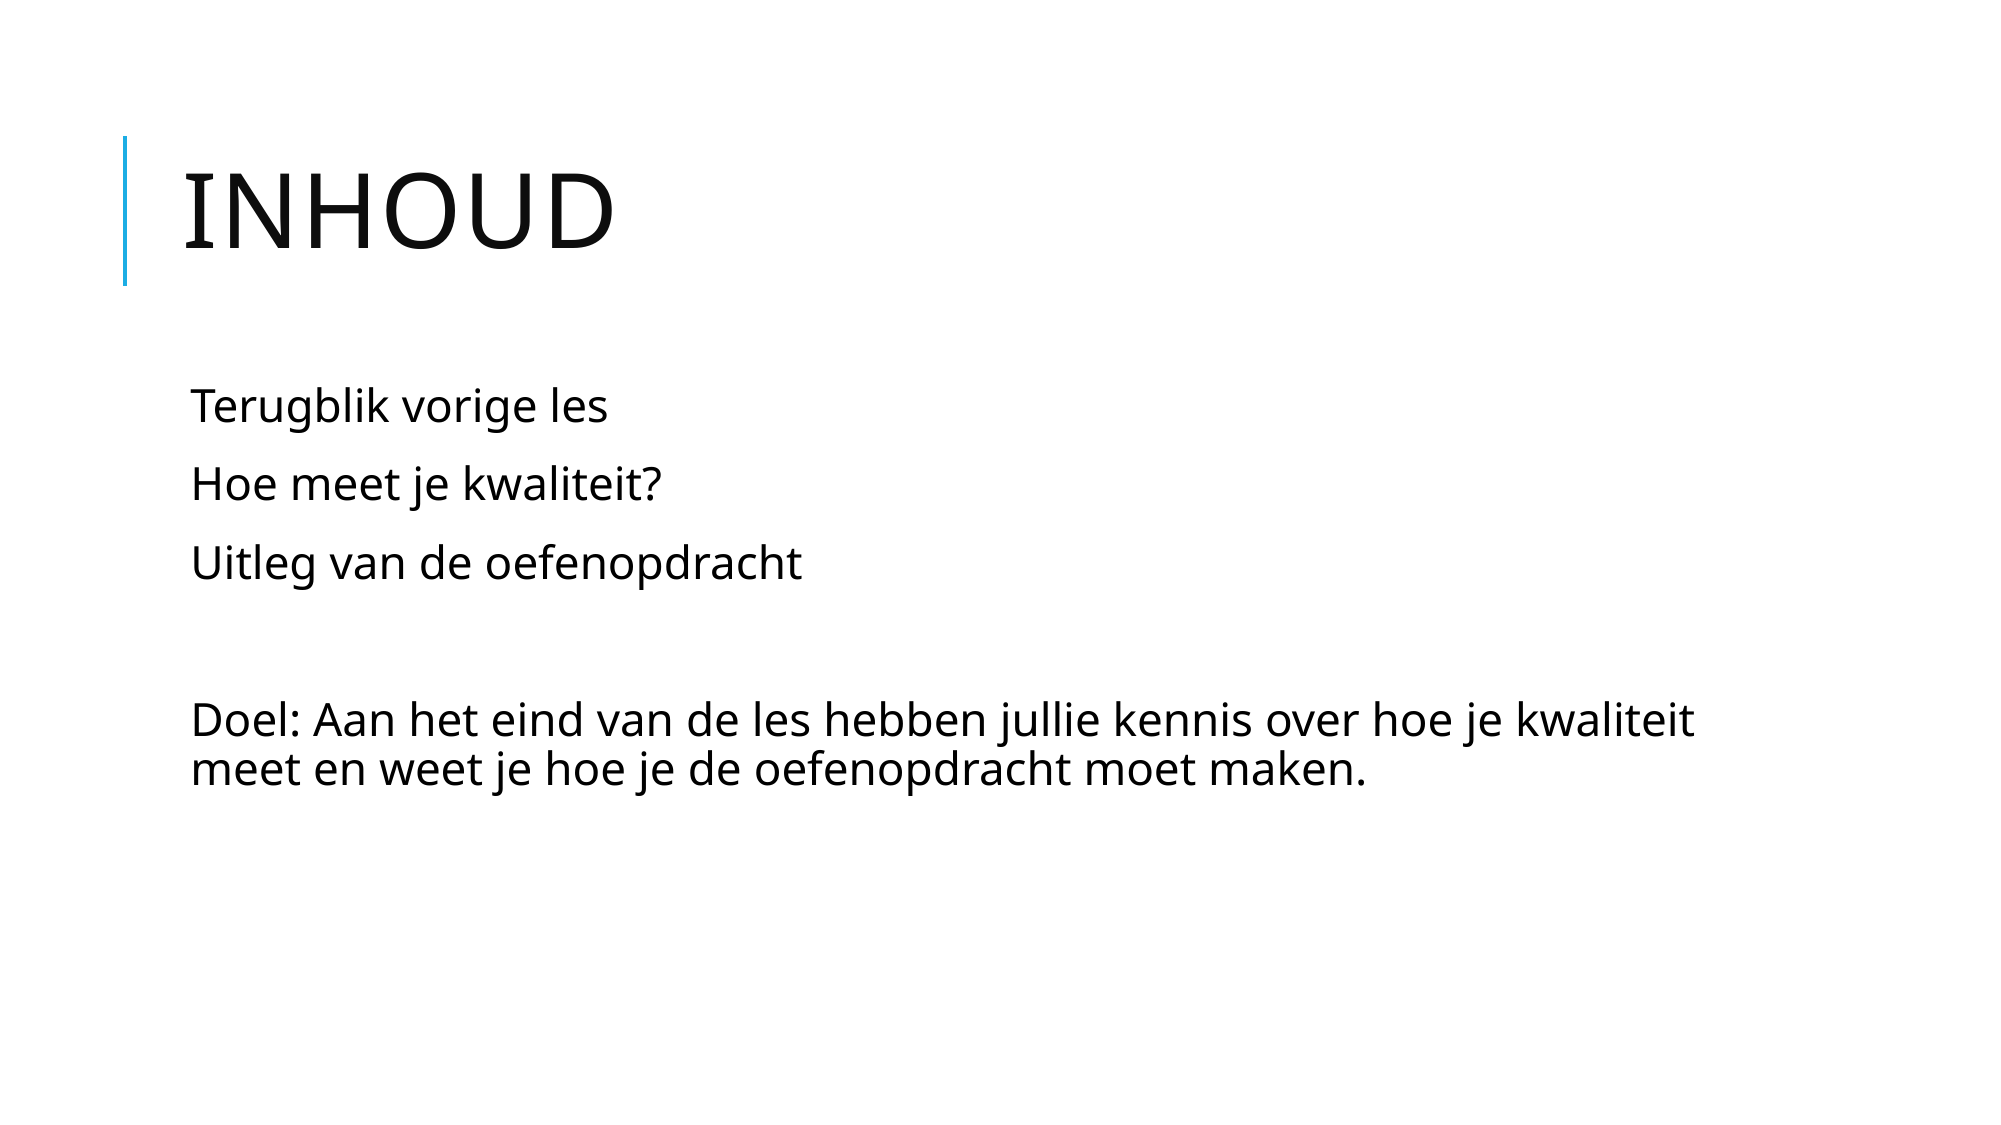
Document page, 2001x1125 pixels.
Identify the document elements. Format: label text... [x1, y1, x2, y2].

title Inhoud [168, 96, 1763, 342]
list Terugblik vorige les Hoe meet je kwaliteit? Uitleg van de oefenopdracht Doel: Aan het eind van de les hebben jullie kennis over hoe je kwaliteit meet en weet je hoe je de oefenopdracht moet maken. [168, 375, 1763, 1035]
